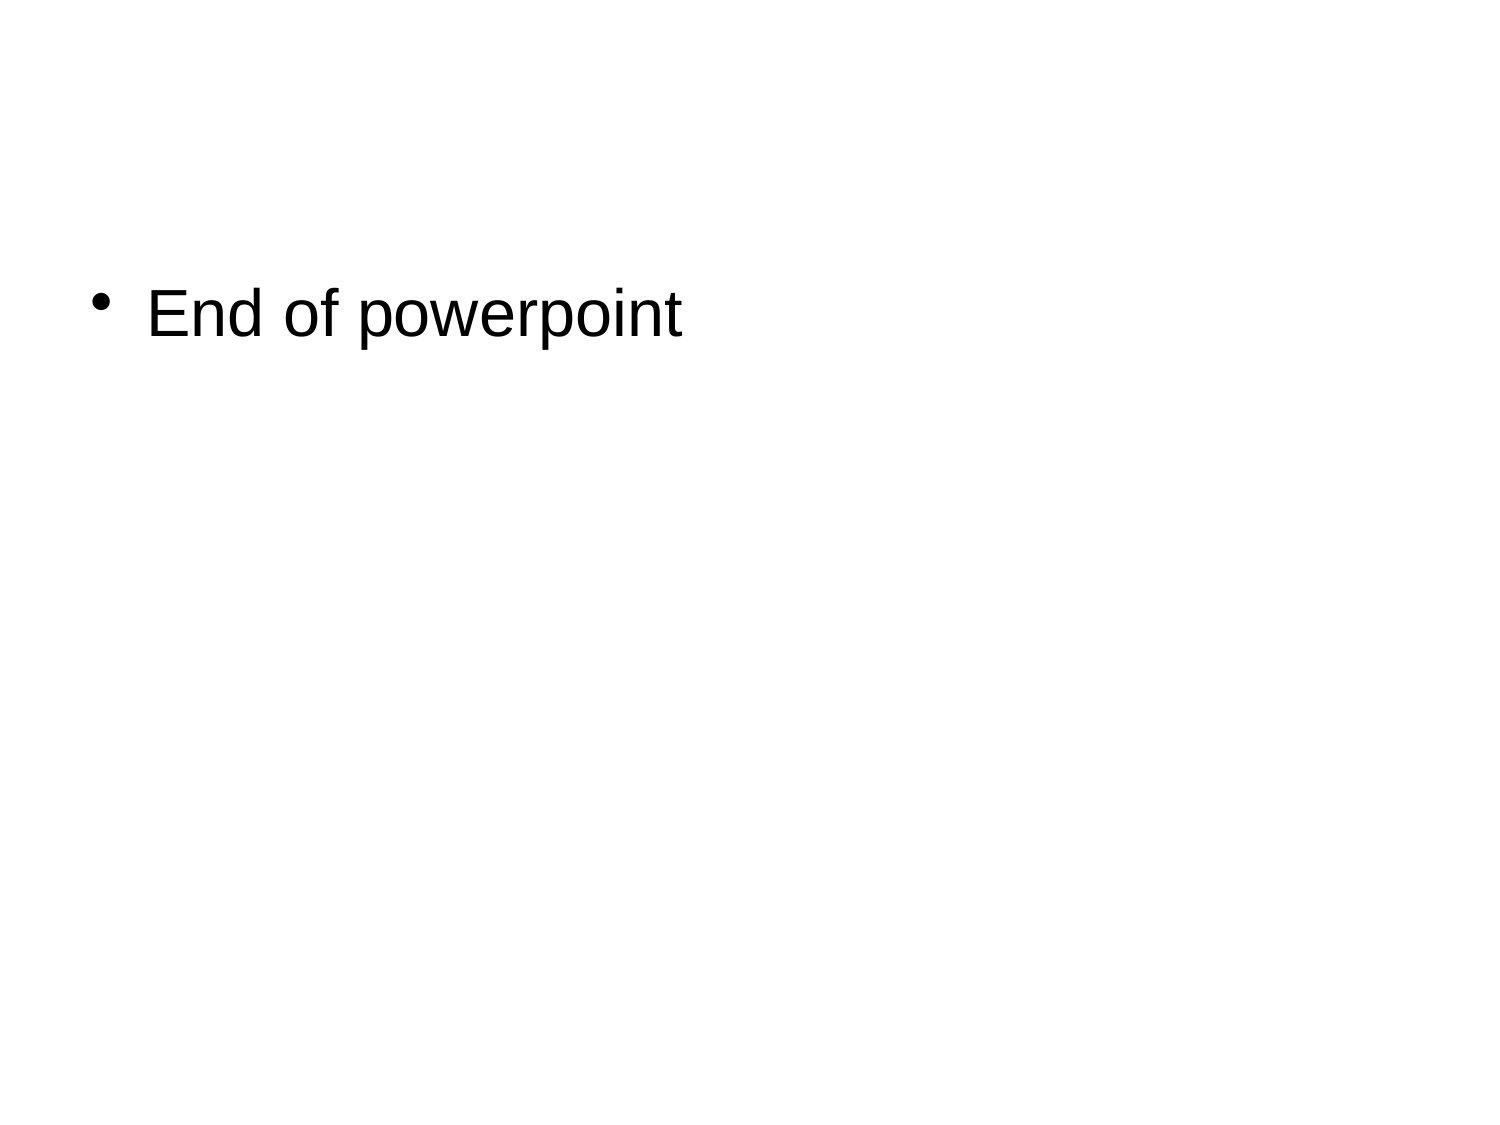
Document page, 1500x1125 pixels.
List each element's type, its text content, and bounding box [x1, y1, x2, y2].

list End of powerpoint [74, 262, 1426, 1006]
